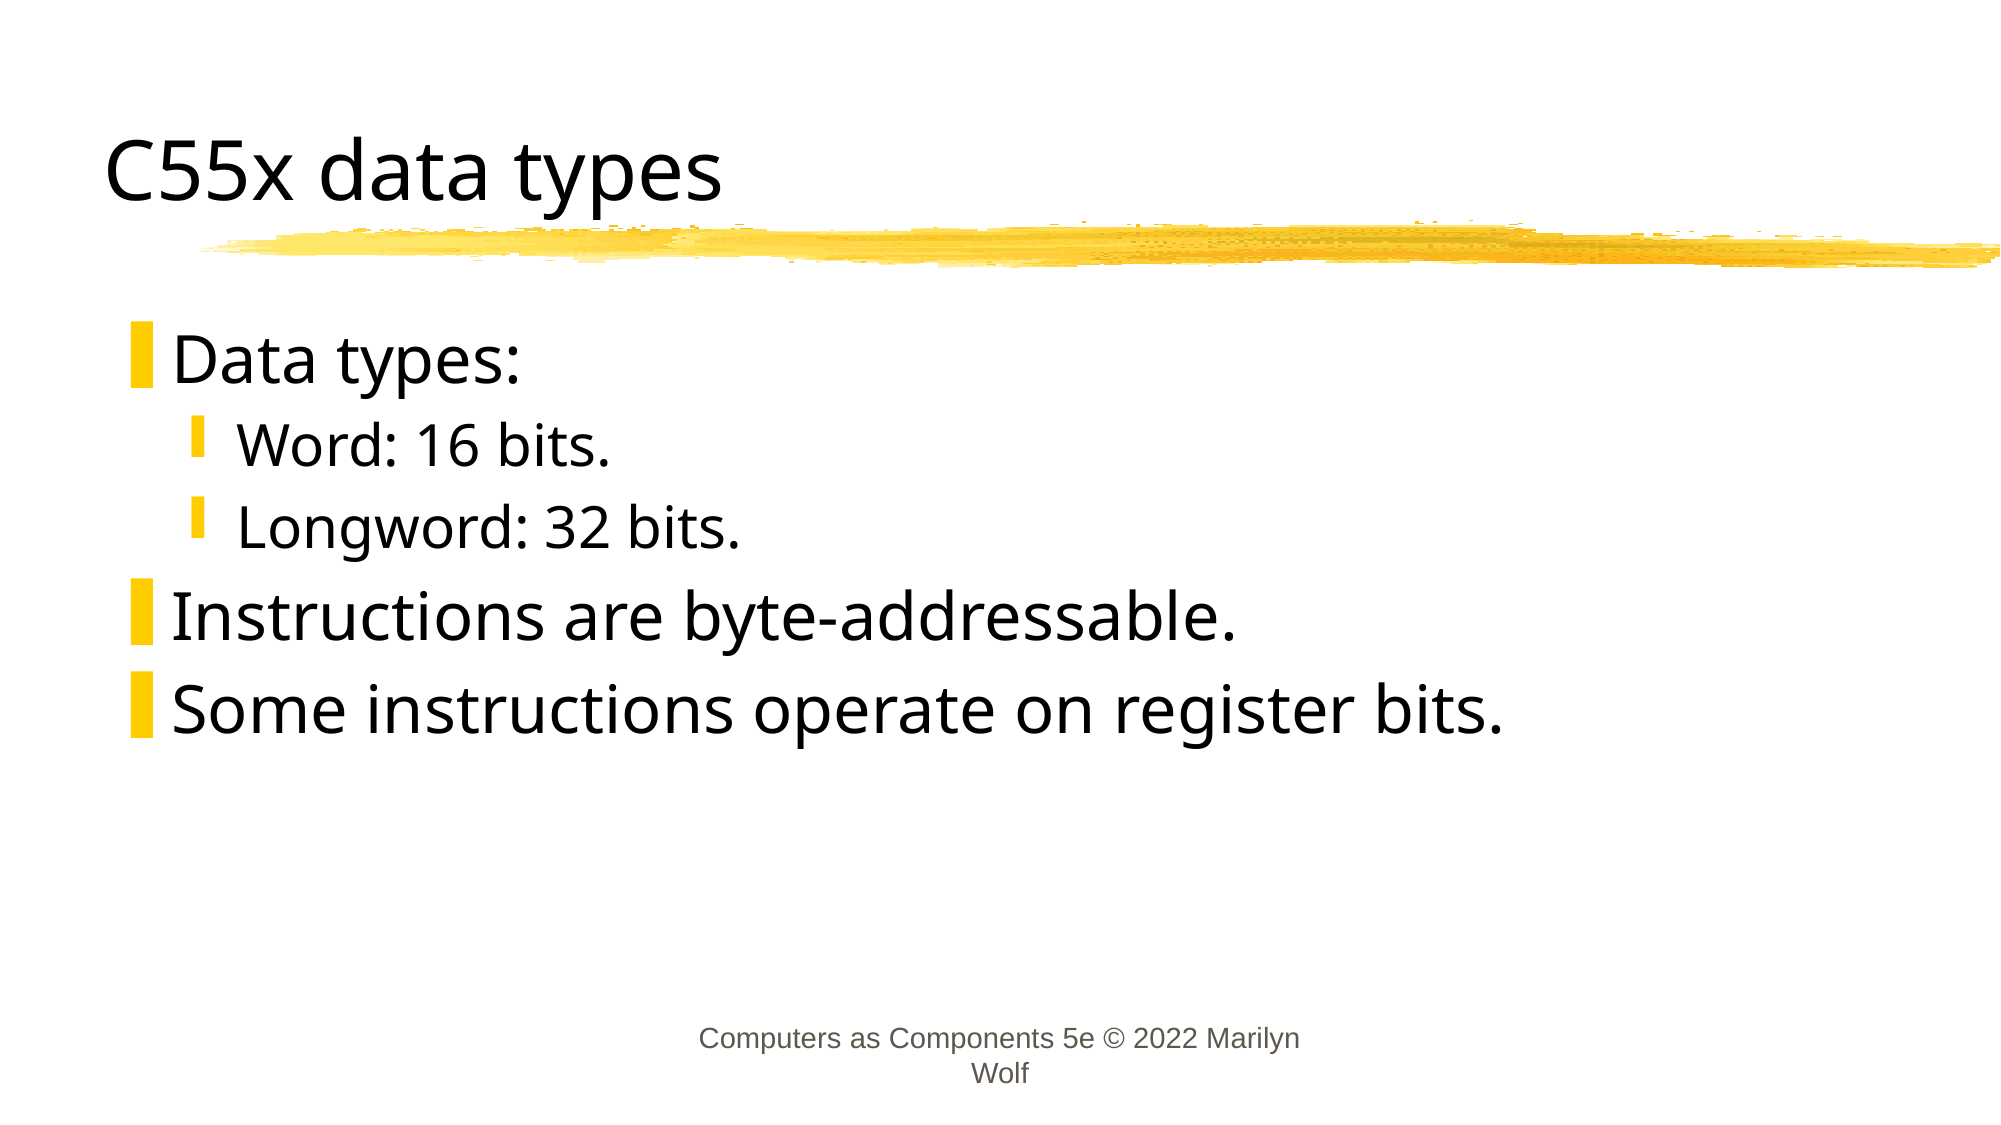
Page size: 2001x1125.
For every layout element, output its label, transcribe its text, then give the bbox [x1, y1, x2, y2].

footer Computers as Components 5e © 2022 Marilyn Wolf [683, 1021, 1317, 1098]
list Data types: Word: 16 bits. Longword: 32 bits. Instructions are byte-addressable. Some instructions operate on register bits. [99, 309, 1890, 994]
picture [200, 215, 2000, 279]
title C55x data types [88, 37, 1790, 226]
